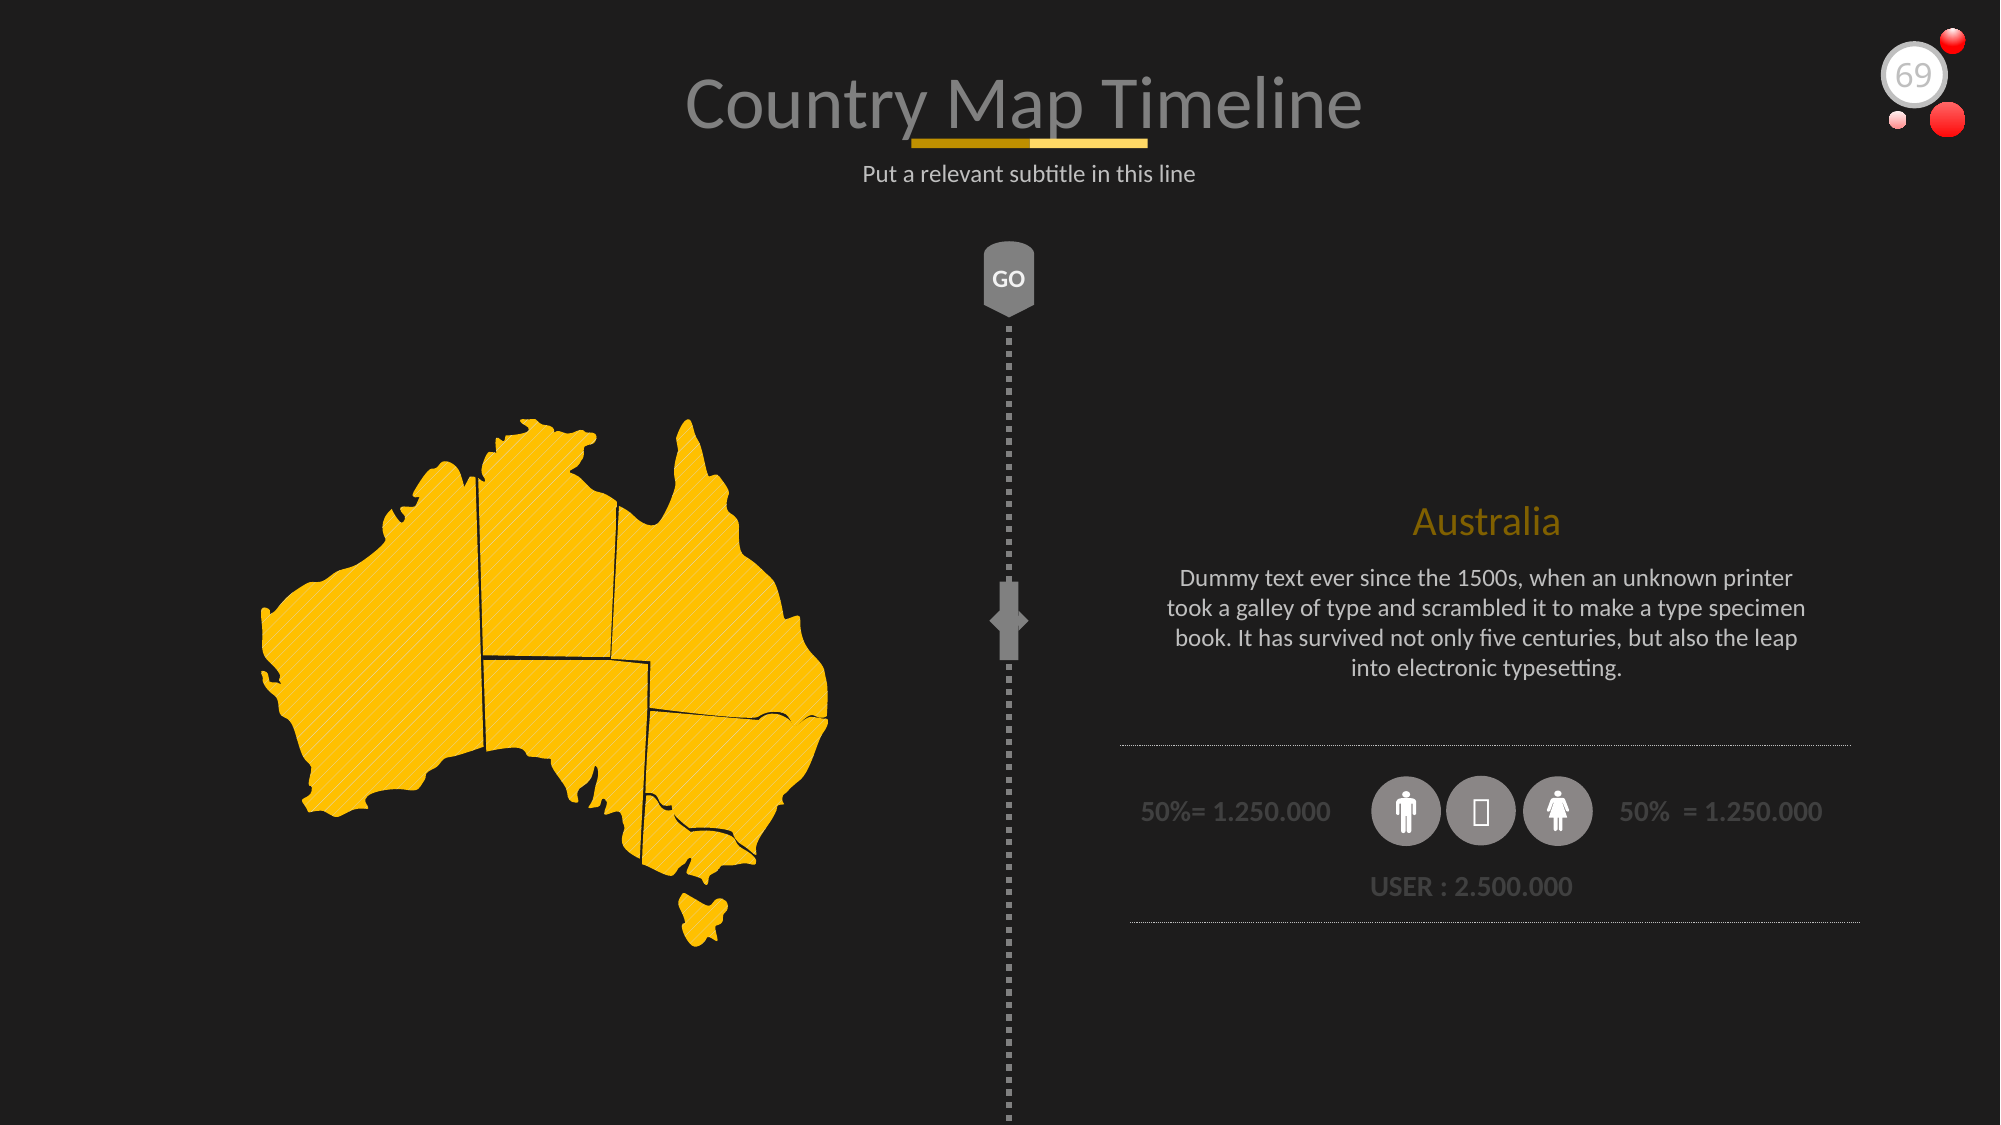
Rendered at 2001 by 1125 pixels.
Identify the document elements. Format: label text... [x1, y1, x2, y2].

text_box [1876, 28, 1966, 138]
text_box [1010, 580, 1031, 662]
text_box Put a relevant subtitle in this line [792, 142, 1267, 202]
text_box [1523, 776, 1593, 846]
text_box Australia Dummy text ever since the 1500s, when an unknown printer took a galley of type and scrambled it to make a type specimen book. It has survived not only five centuries, but also the leap into electronic typesetting. [1142, 486, 1832, 745]
text_box 50% = 1.250.000 [1604, 784, 1857, 850]
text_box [1371, 776, 1441, 846]
text_box [982, 240, 1036, 255]
text_box Country Map Timeline [597, 1, 1454, 152]
text_box USER : 2.500.000 [1354, 860, 1608, 922]
text_box [988, 580, 1009, 662]
text_box GO [964, 255, 1055, 301]
text_box 50%= 1.250.000 [1125, 784, 1359, 834]
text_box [260, 418, 829, 947]
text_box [911, 138, 1148, 149]
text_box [1444, 775, 1519, 846]
text_box [982, 301, 1036, 319]
